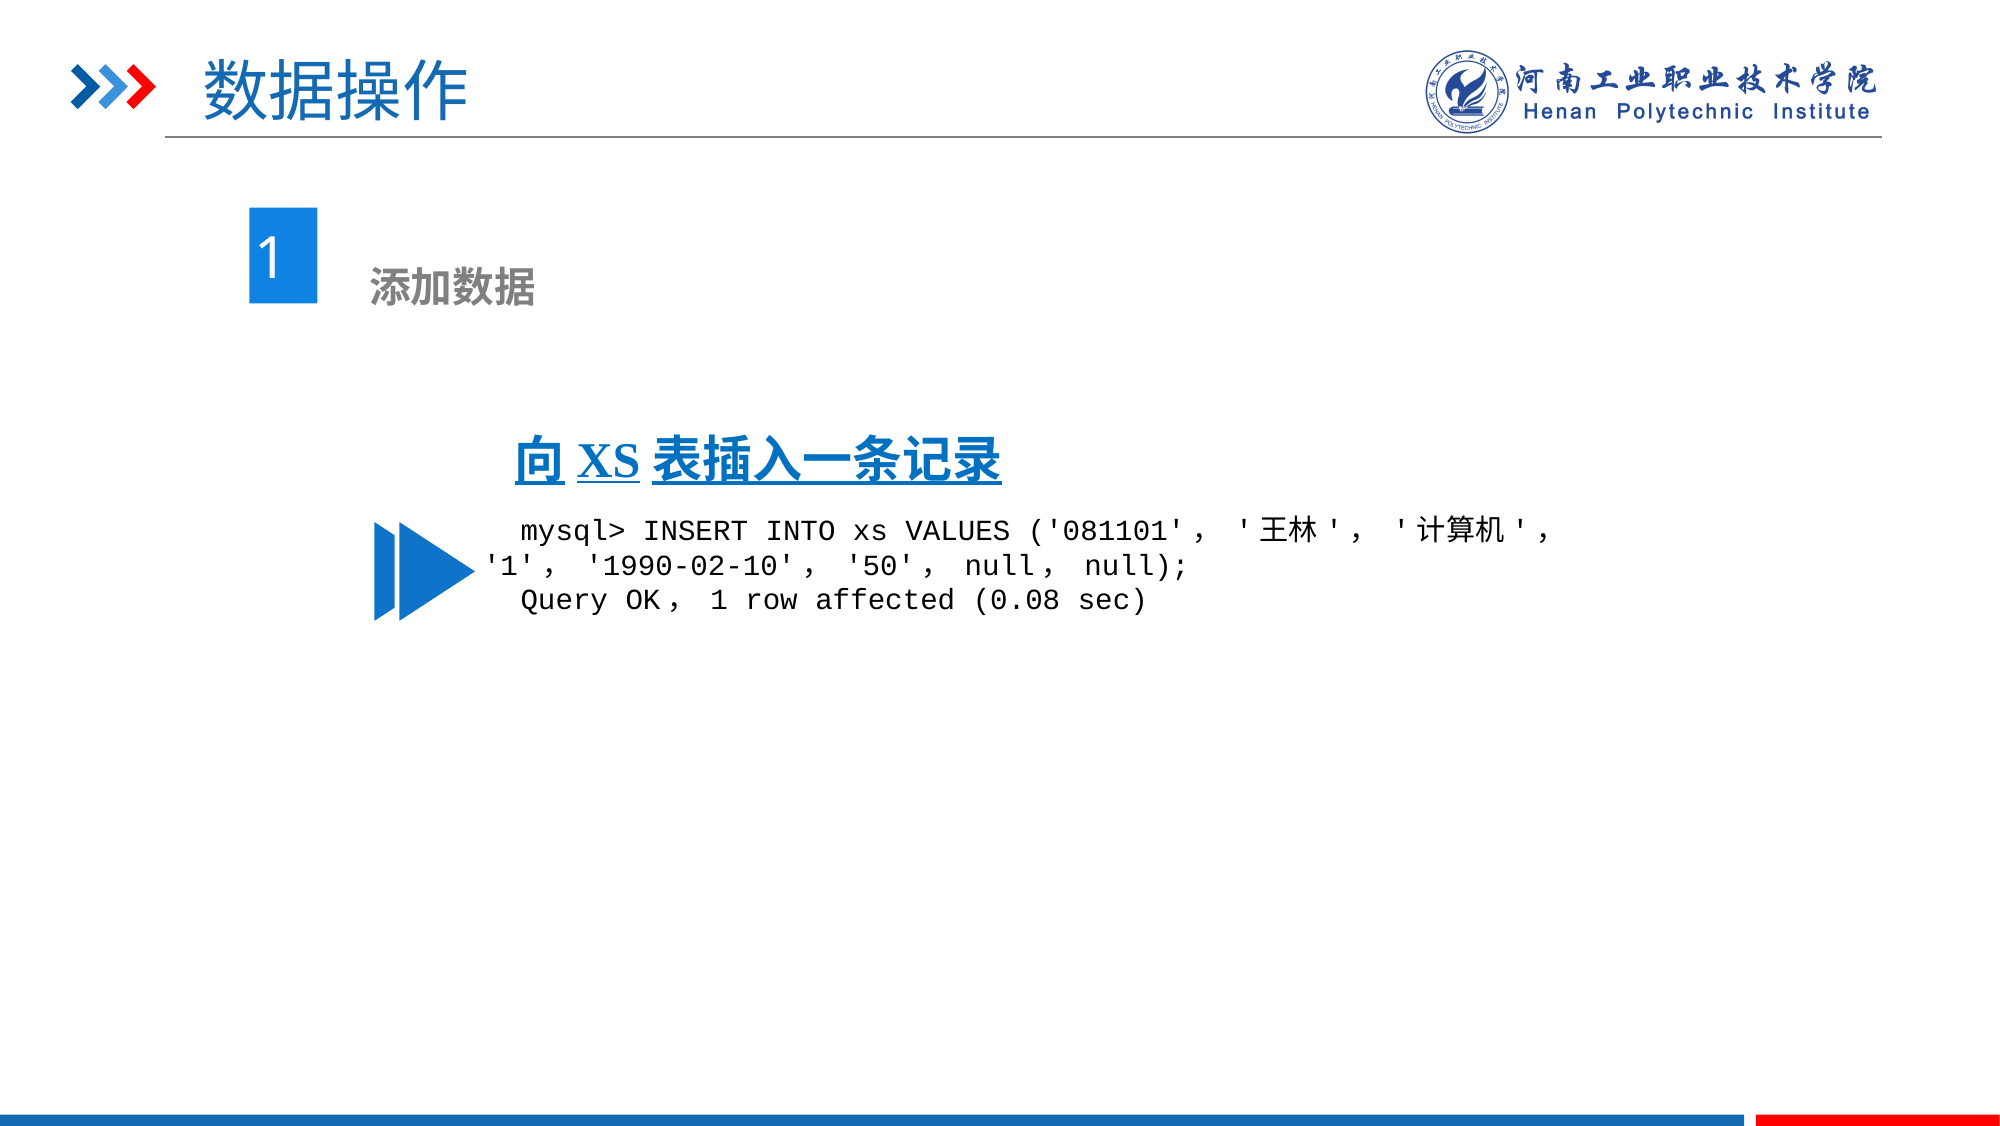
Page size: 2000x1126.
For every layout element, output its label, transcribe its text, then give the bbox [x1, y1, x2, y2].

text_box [249, 207, 318, 304]
text_box 添加数据 [319, 245, 1092, 380]
picture [1407, 46, 1882, 140]
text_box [371, 517, 480, 626]
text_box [468, 389, 1652, 625]
title 数据操作 [182, 25, 956, 153]
